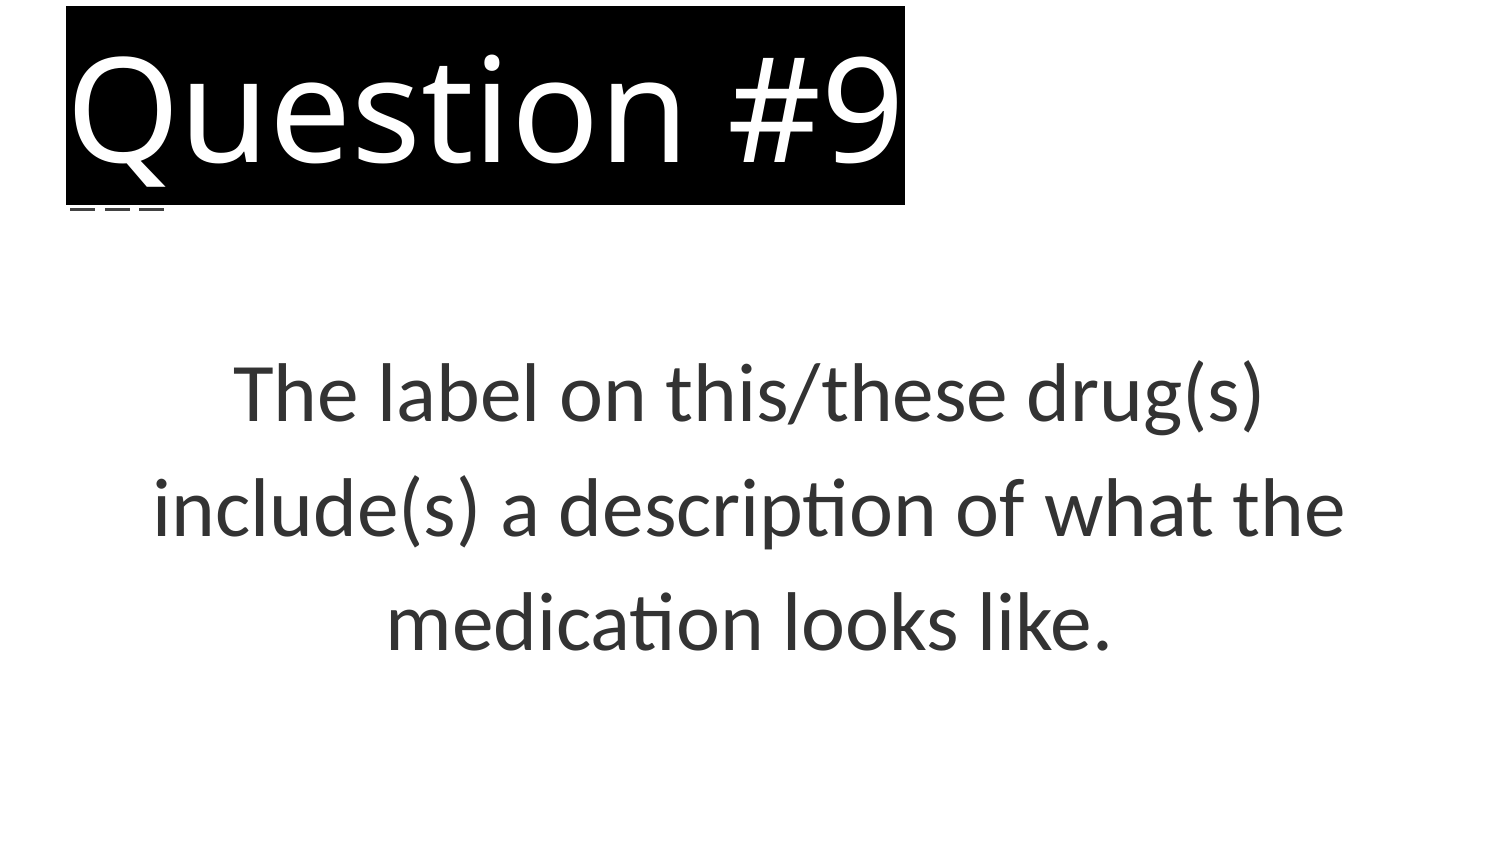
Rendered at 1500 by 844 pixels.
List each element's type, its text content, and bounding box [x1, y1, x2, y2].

list The label on this/these drug(s) include(s) a description of what the medication looks like. [51, 240, 1449, 750]
title Question #9 [51, 86, 1449, 207]
